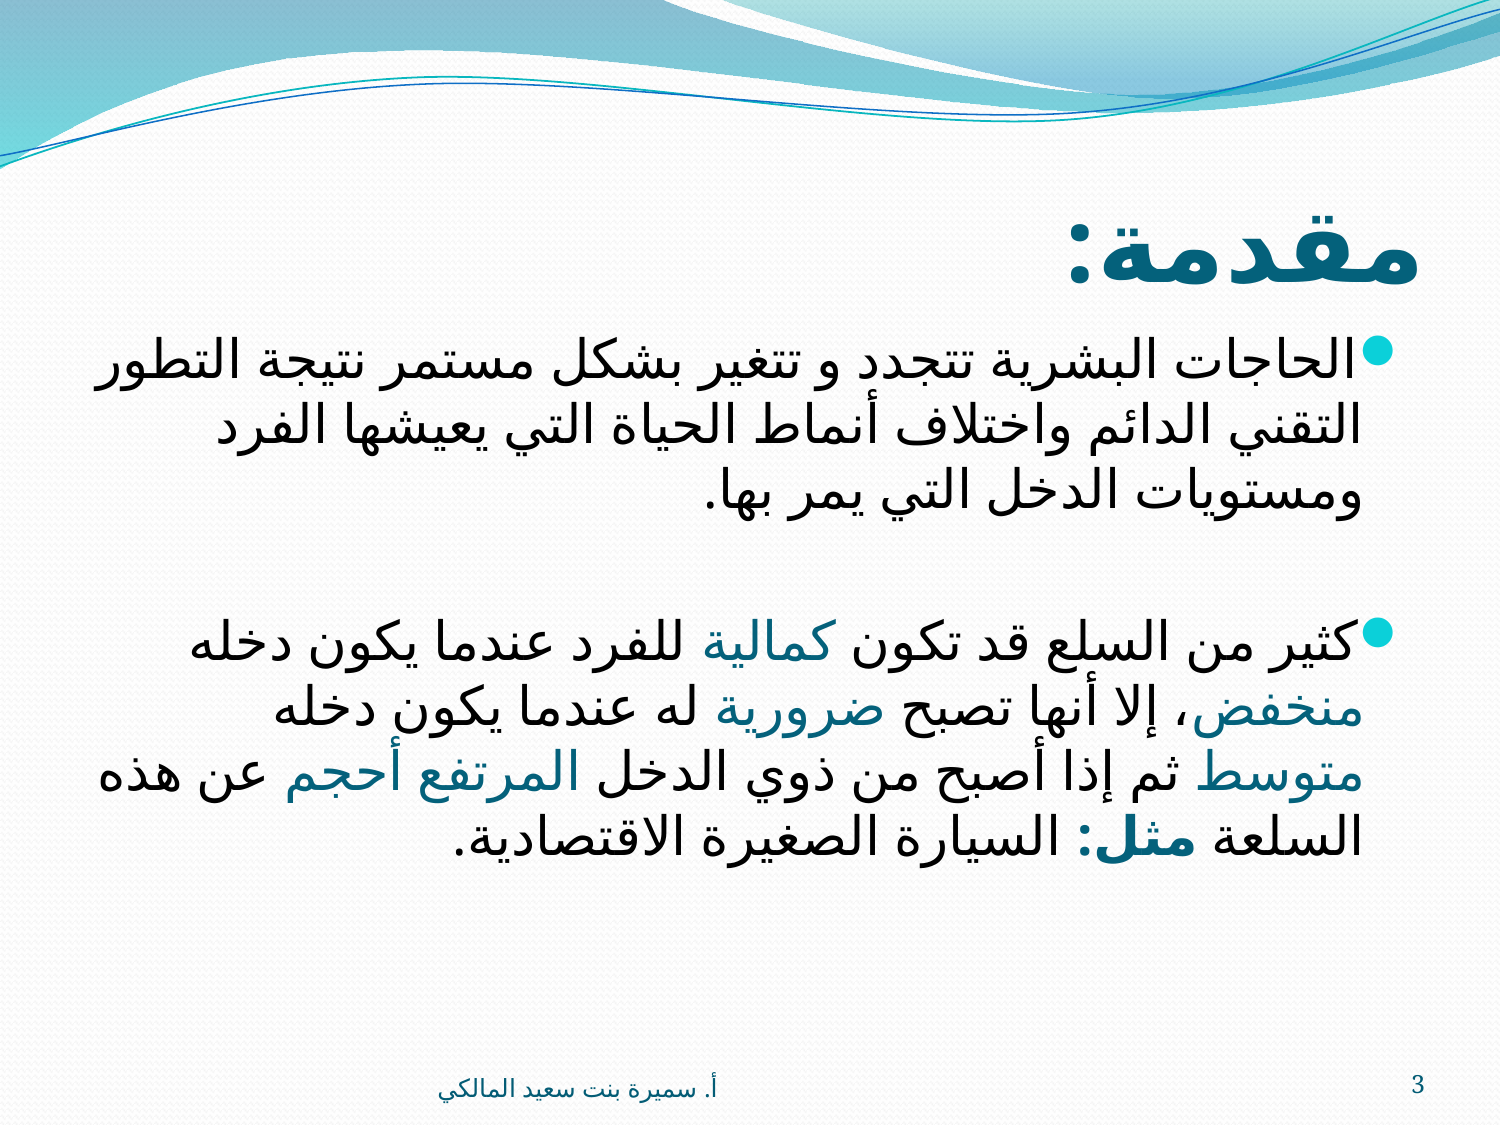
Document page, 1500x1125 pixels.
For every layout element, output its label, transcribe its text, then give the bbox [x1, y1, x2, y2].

title مقدمة: [75, 115, 1425, 303]
slide_number 3 [1299, 1042, 1425, 1103]
footer أ. سميرة بنت سعيد المالكي [437, 1042, 988, 1103]
list الحاجات البشرية تتجدد و تتغير بشكل مستمر نتيجة التطور التقني الدائم واختلاف أنماط الحياة التي يعيشها الفرد ومستويات الدخل التي يمر بها. كثير من السلع قد تكون كمالية للفرد عندما يكون دخله منخفض، إلا أنها تصبح ضرورية له عندما يكون دخله متوسط ثم إذا أصبح من ذوي الدخل المرتفع أحجم عن هذه السلعة مثل: السيارة الصغيرة الاقتصادية. [75, 317, 1425, 1038]
